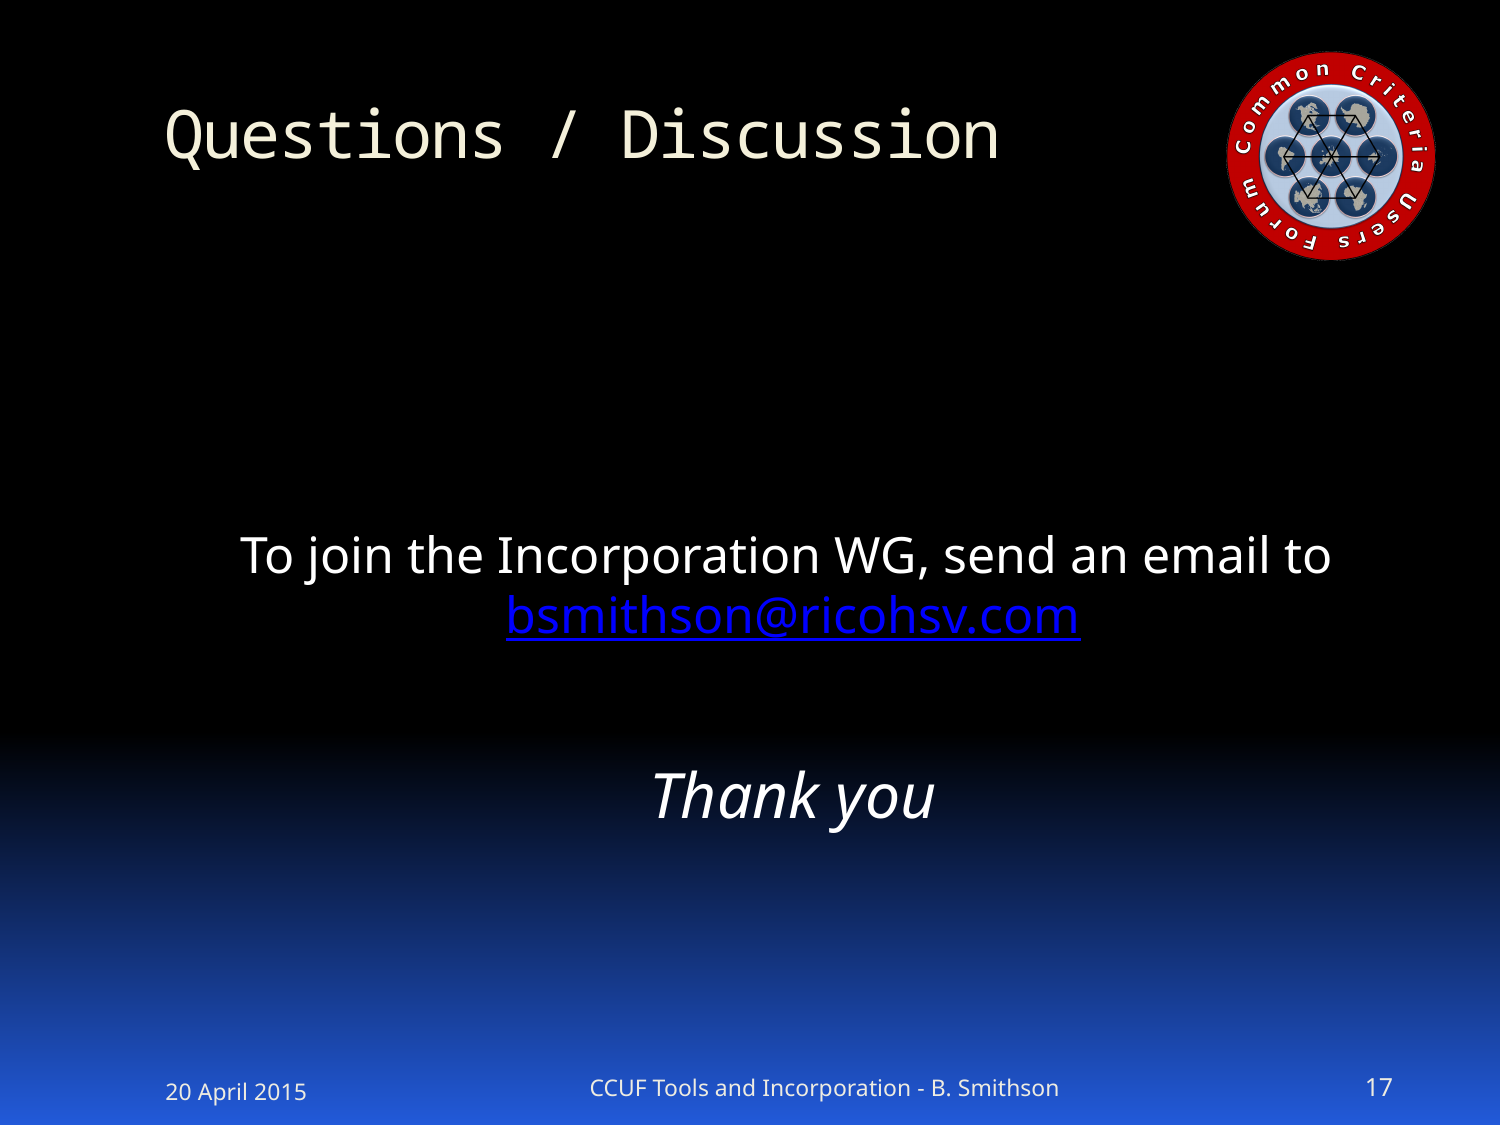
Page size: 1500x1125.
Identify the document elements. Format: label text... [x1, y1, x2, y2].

footer CCUF Tools and Incorporation - B. Smithson [412, 1052, 1238, 1113]
slide_number 17 [1350, 1052, 1425, 1113]
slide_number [150, 1052, 395, 1113]
title Questions / Discussion [150, 83, 1225, 234]
list To join the Incorporation WG, send an email to bsmithson@ricohsv.com Thank you [150, 292, 1425, 1043]
picture [1224, 49, 1438, 263]
